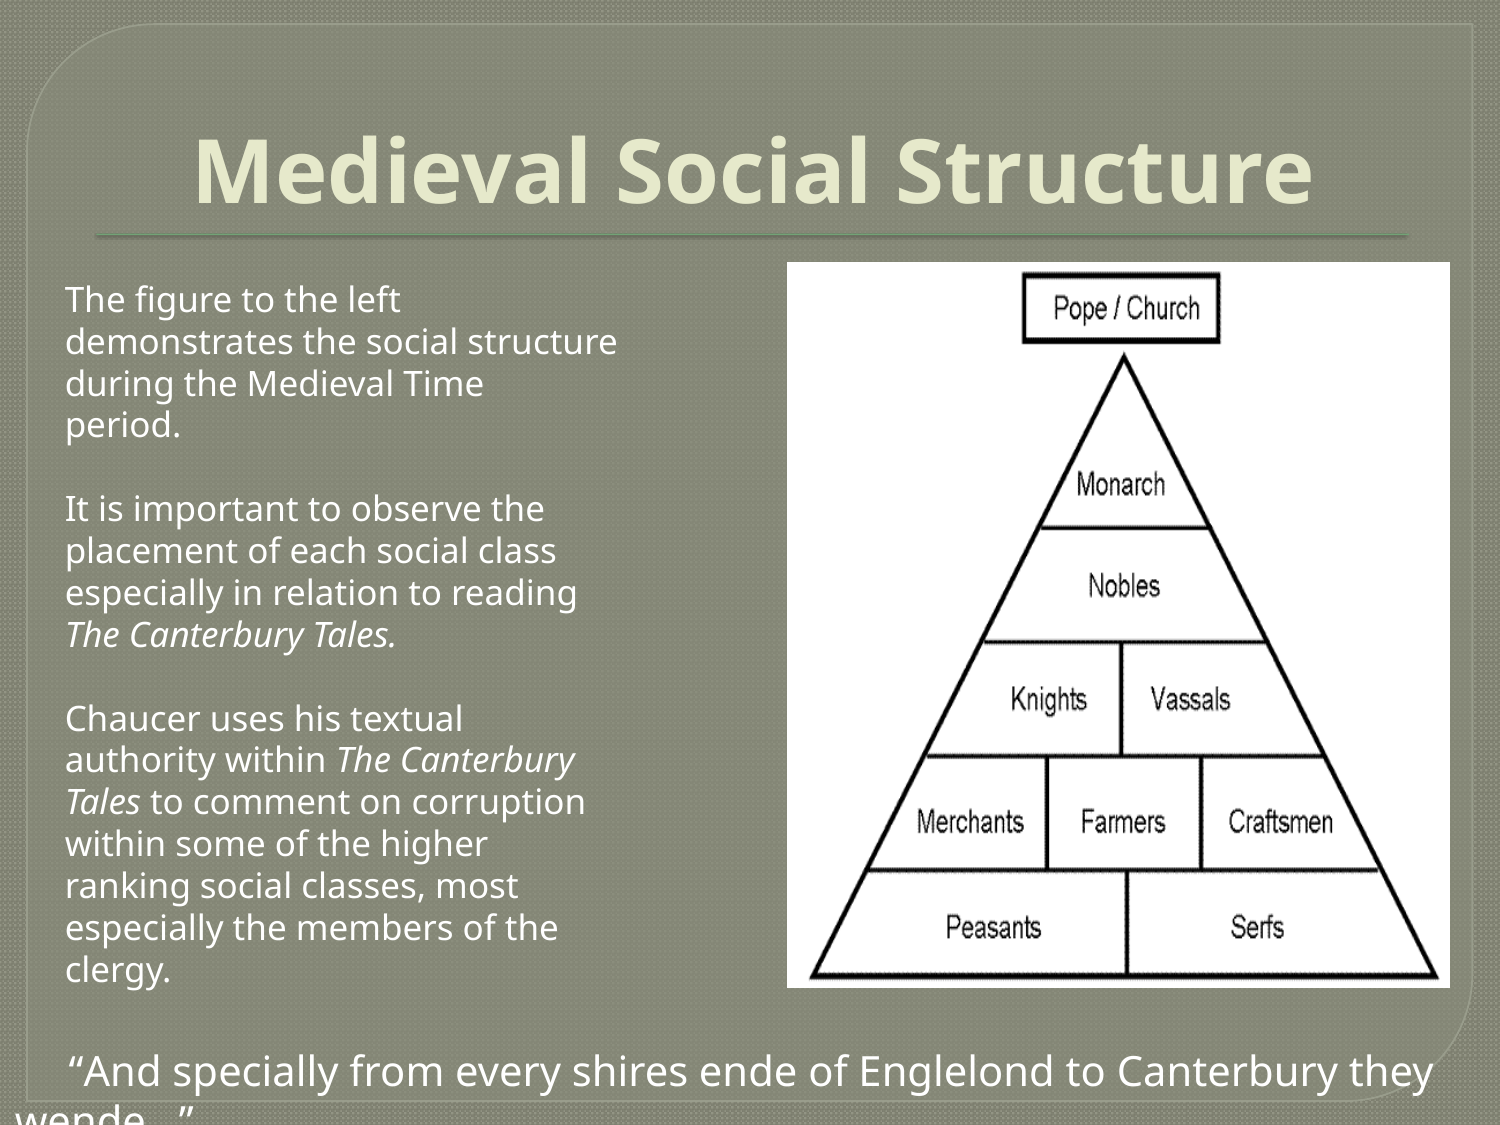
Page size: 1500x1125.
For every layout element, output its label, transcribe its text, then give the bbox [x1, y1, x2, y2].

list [787, 262, 1451, 988]
text_box “And specially from every shires ende of Englelond to Canterbury they wende…” [0, 1037, 1500, 1125]
list The figure to the left demonstrates the social structure during the Medieval Time period. It is important to observe the placement of each social class especially in relation to reading The Canterbury Tales. Chaucer uses his textual authority within The Canterbury Tales to comment on corruption within some of the higher ranking social classes, most especially the members of the clergy. [50, 270, 738, 1013]
title Medieval Social Structure [75, 41, 1425, 230]
